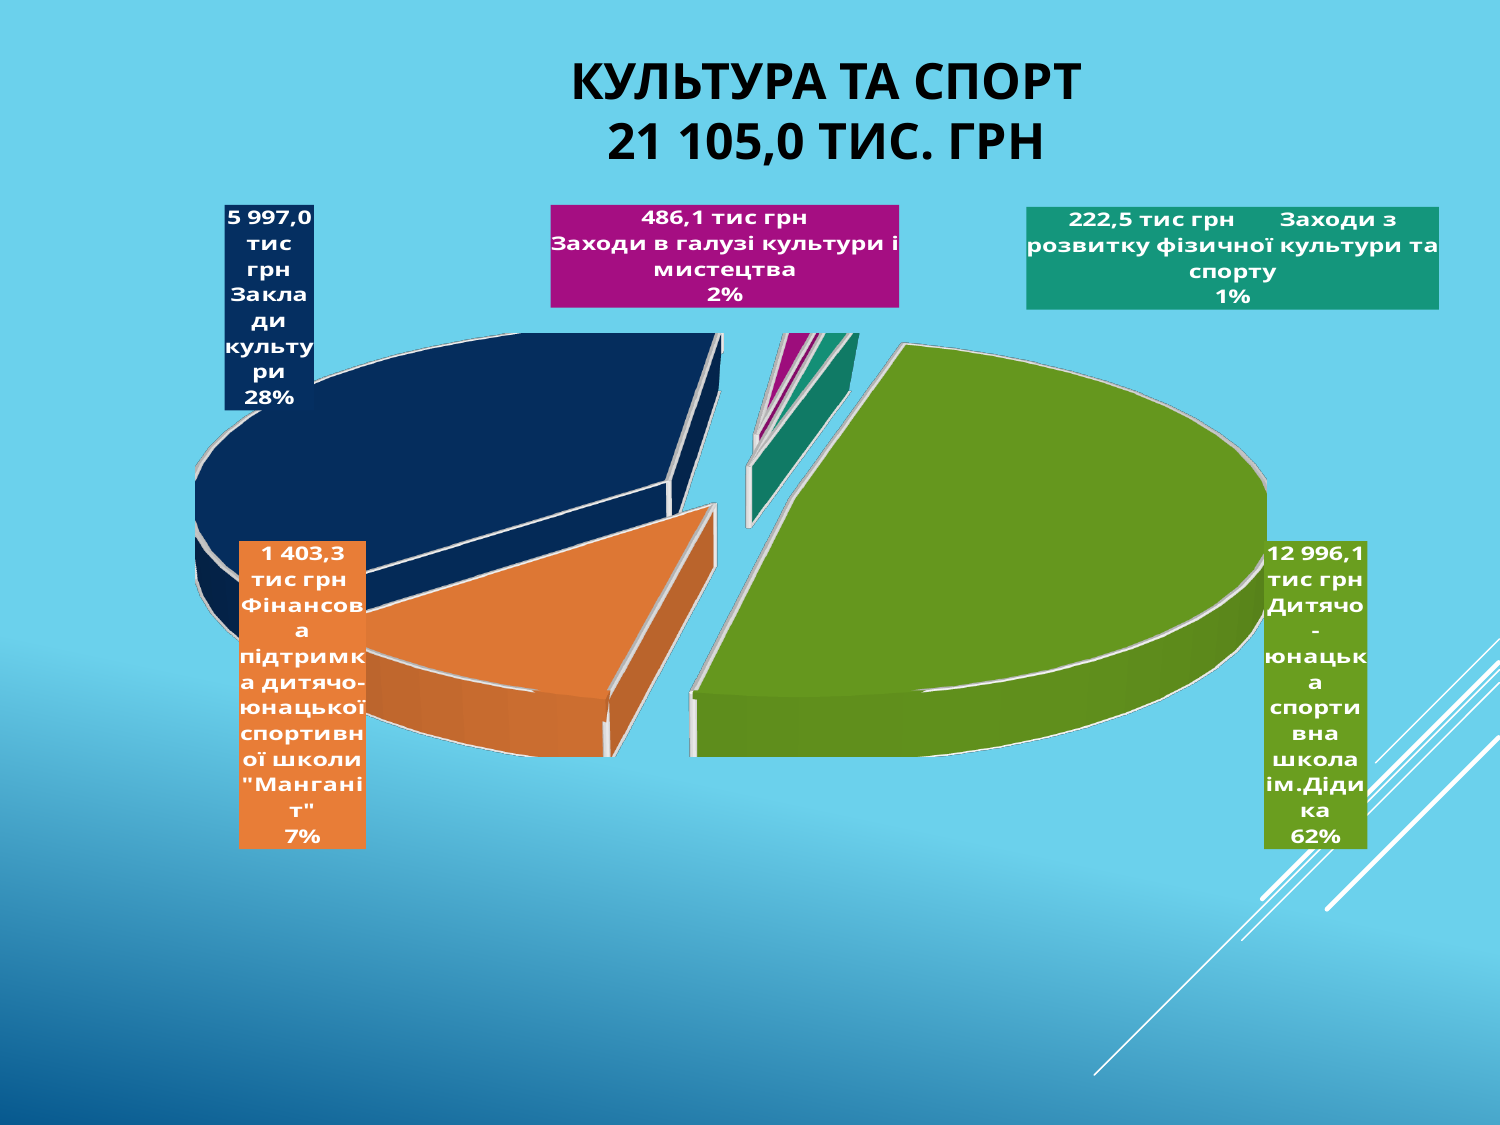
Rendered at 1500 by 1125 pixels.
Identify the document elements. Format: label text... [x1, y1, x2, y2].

chart [111, 184, 1440, 1047]
title Культура та спорт 21 105,0 ТИС. грн [245, 0, 1408, 184]
